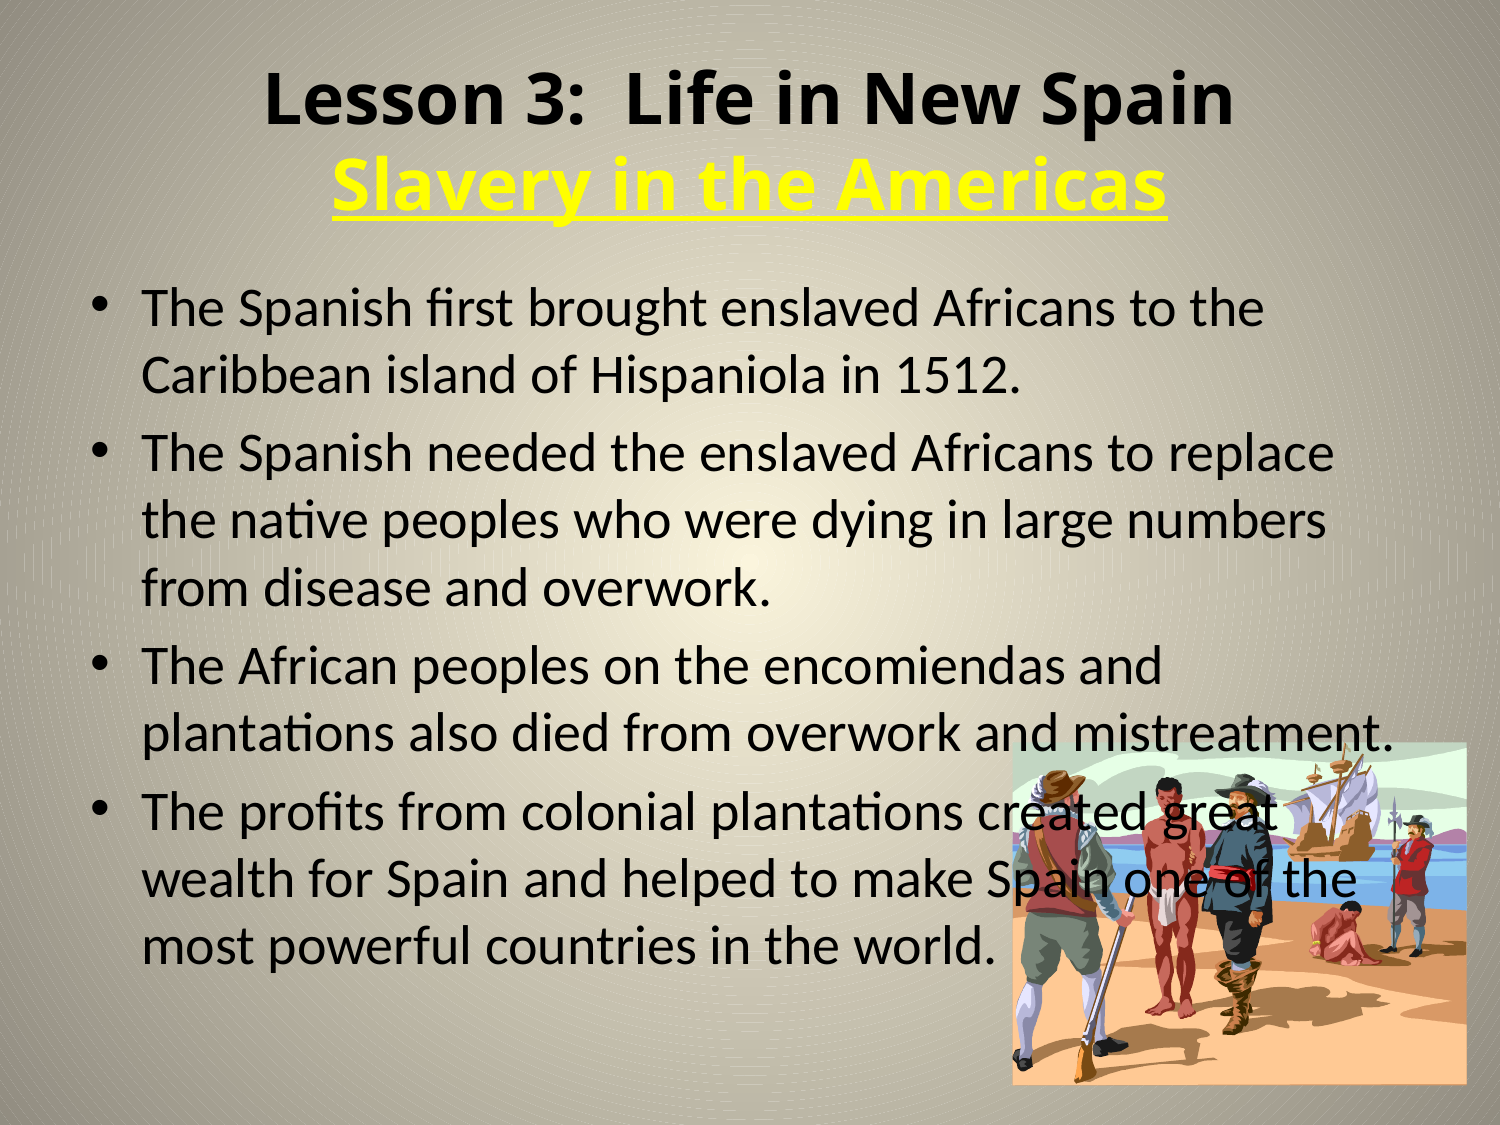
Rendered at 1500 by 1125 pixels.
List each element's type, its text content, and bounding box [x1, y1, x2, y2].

picture [1012, 737, 1472, 1091]
title Lesson 3: Life in New Spain Slavery in the Americas [75, 45, 1425, 233]
list The Spanish first brought enslaved Africans to the Caribbean island of Hispaniola in 1512. The Spanish needed the enslaved Africans to replace the native peoples who were dying in large numbers from disease and overwork. The African peoples on the encomiendas and plantations also died from overwork and mistreatment. The profits from colonial plantations created great wealth for Spain and helped to make Spain one of the most powerful countries in the world. [75, 262, 1425, 1005]
